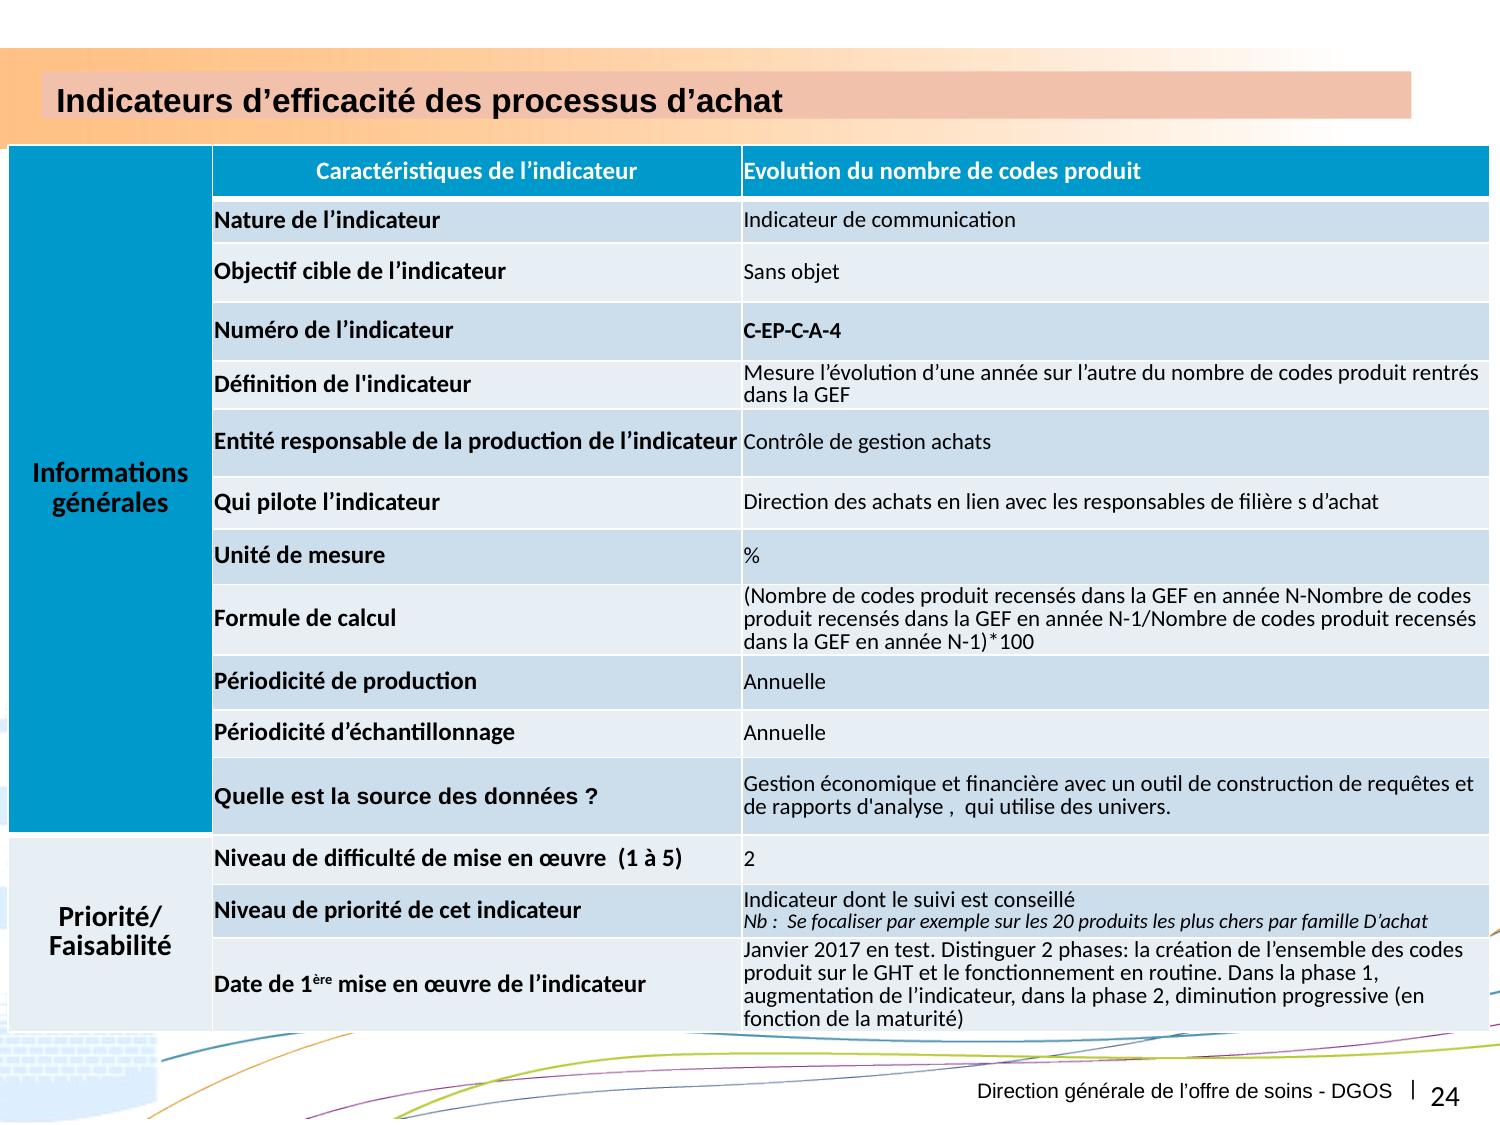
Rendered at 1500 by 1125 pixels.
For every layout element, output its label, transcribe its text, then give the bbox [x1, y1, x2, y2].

picture [164, 827, 1500, 1119]
table_cell Qui pilote l’indicateur [213, 478, 741, 528]
table_cell (Nombre de codes produit recensés dans la GEF en année N-Nombre de codes produit recensés dans la GEF en année N-1/Nombre de codes produit recensés dans la GEF en année N-1)*100 [743, 585, 1489, 654]
table_cell Sans objet [743, 244, 1489, 301]
table_cell Contrôle de gestion achats [743, 410, 1489, 476]
table_header Evolution du nombre de codes produit [743, 146, 1489, 196]
table_cell Direction des achats en lien avec les responsables de filière s d’achat [743, 478, 1489, 528]
slide_number 24 [1430, 1077, 1463, 1103]
table_cell Annuelle [743, 656, 1489, 709]
table_cell Objectif cible de l’indicateur [213, 244, 741, 301]
table_cell Mesure l’évolution d’une année sur l’autre du nombre de codes produit rentrés dans la GEF [743, 362, 1489, 408]
table_cell Périodicité d’échantillonnage [213, 711, 741, 757]
table_header Caractéristiques de l’indicateur [213, 146, 741, 196]
table_cell Niveau de priorité de cet indicateur [213, 885, 741, 937]
table_cell Indicateur dont le suivi est conseillé Nb : Se focaliser par exemple sur les 20 produits les plus chers par famille D’achat [743, 885, 1489, 937]
table_cell Indicateur de communication [743, 202, 1489, 242]
table_cell Définition de l'indicateur [213, 362, 741, 408]
table_cell Priorité/ Faisabilité [9, 838, 212, 1031]
text_box Indicateurs d’efficacité des processus d’achat [41, 71, 1412, 119]
table_cell Gestion économique et financière avec un outil de construction de requêtes et de rapports d'analyse , qui utilise des univers. [743, 758, 1489, 834]
table_cell Numéro de l’indicateur [213, 303, 741, 360]
table_cell Nature de l’indicateur [213, 202, 741, 242]
table_cell Entité responsable de la production de l’indicateur [213, 410, 741, 476]
table_cell Janvier 2017 en test. Distinguer 2 phases: la création de l’ensemble des codes produit sur le GHT et le fonctionnement en routine. Dans la phase 1, augmentation de l’indicateur, dans la phase 2, diminution progressive (en fonction de la maturité) [743, 939, 1489, 1031]
table_cell Quelle est la source des données ? [213, 758, 741, 834]
table_cell Niveau de difficulté de mise en œuvre (1 à 5) [213, 836, 741, 884]
table_cell Formule de calcul [213, 585, 741, 654]
table_cell 2 [743, 836, 1489, 884]
table_cell C-EP-C-A-4 [743, 303, 1489, 360]
table_cell Unité de mesure [213, 530, 741, 584]
table_cell % [743, 530, 1489, 584]
table_cell Date de 1ère mise en œuvre de l’indicateur [213, 939, 741, 1031]
table_header Informations générales [9, 146, 212, 832]
table_cell Périodicité de production [213, 656, 741, 709]
table_cell Annuelle [743, 711, 1489, 757]
